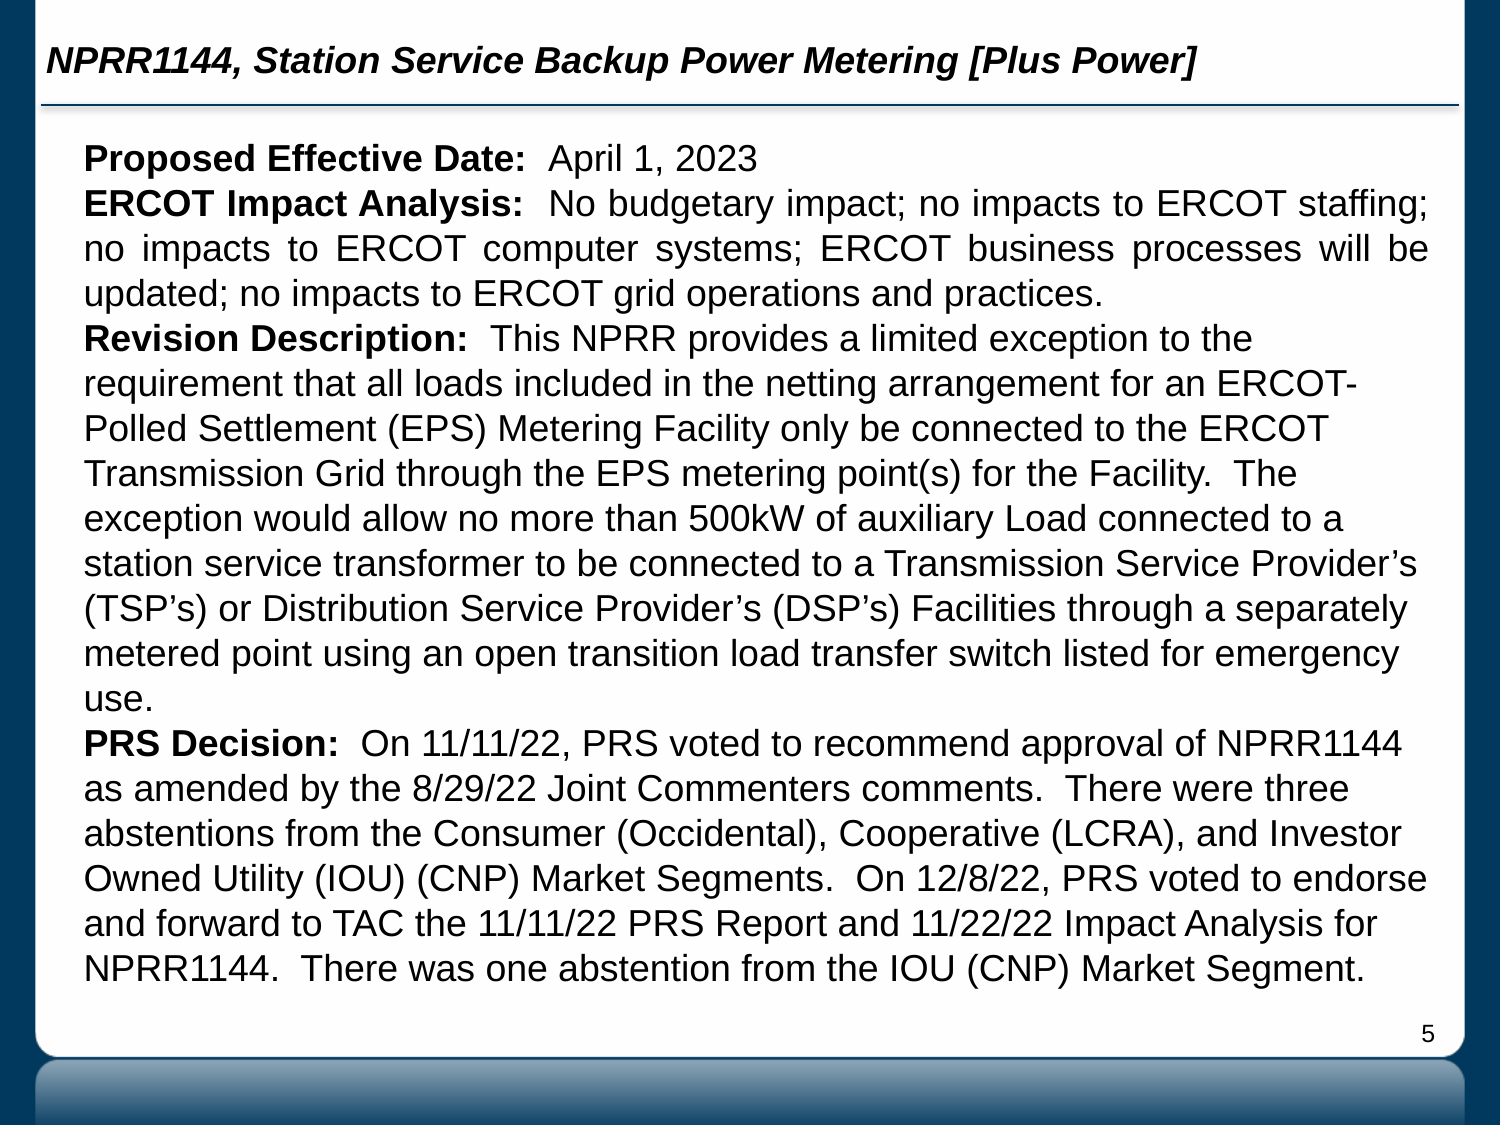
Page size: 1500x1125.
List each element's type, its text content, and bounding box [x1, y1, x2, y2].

text_box Proposed Effective Date: April 1, 2023 ERCOT Impact Analysis: No budgetary impact; no impacts to ERCOT staffing; no impacts to ERCOT computer systems; ERCOT business processes will be updated; no impacts to ERCOT grid operations and practices. Revision Description: This NPRR provides a limited exception to the requirement that all loads included in the netting arrangement for an ERCOT-Polled Settlement (EPS) Metering Facility only be connected to the ERCOT Transmission Grid through the EPS metering point(s) for the Facility. The exception would allow no more than 500kW of auxiliary Load connected to a station service transformer to be connected to a Transmission Service Provider’s (TSP’s) or Distribution Service Provider’s (DSP’s) Facilities through a separately metered point using an open transition load transfer switch listed for emergency use. PRS Decision: On 11/11/22, PRS voted to recommend approval of NPRR1144 as amended by the 8/29/22 Joint Commenters comments. There were three abstentions from the Consumer (Occidental), Cooperative (LCRA), and Investor Owned Utility (IOU) (CNP) Market Segments. On 12/8/22, PRS voted to endorse and forward to TAC the 11/11/22 PRS Report and 11/22/22 Impact Analysis for NPRR1144. There was one abstention from the IOU (CNP) Market Segment. [31, 126, 1444, 997]
title NPRR1144, Station Service Backup Power Metering [Plus Power] [31, 20, 1464, 97]
picture [35, 0, 1465, 1125]
